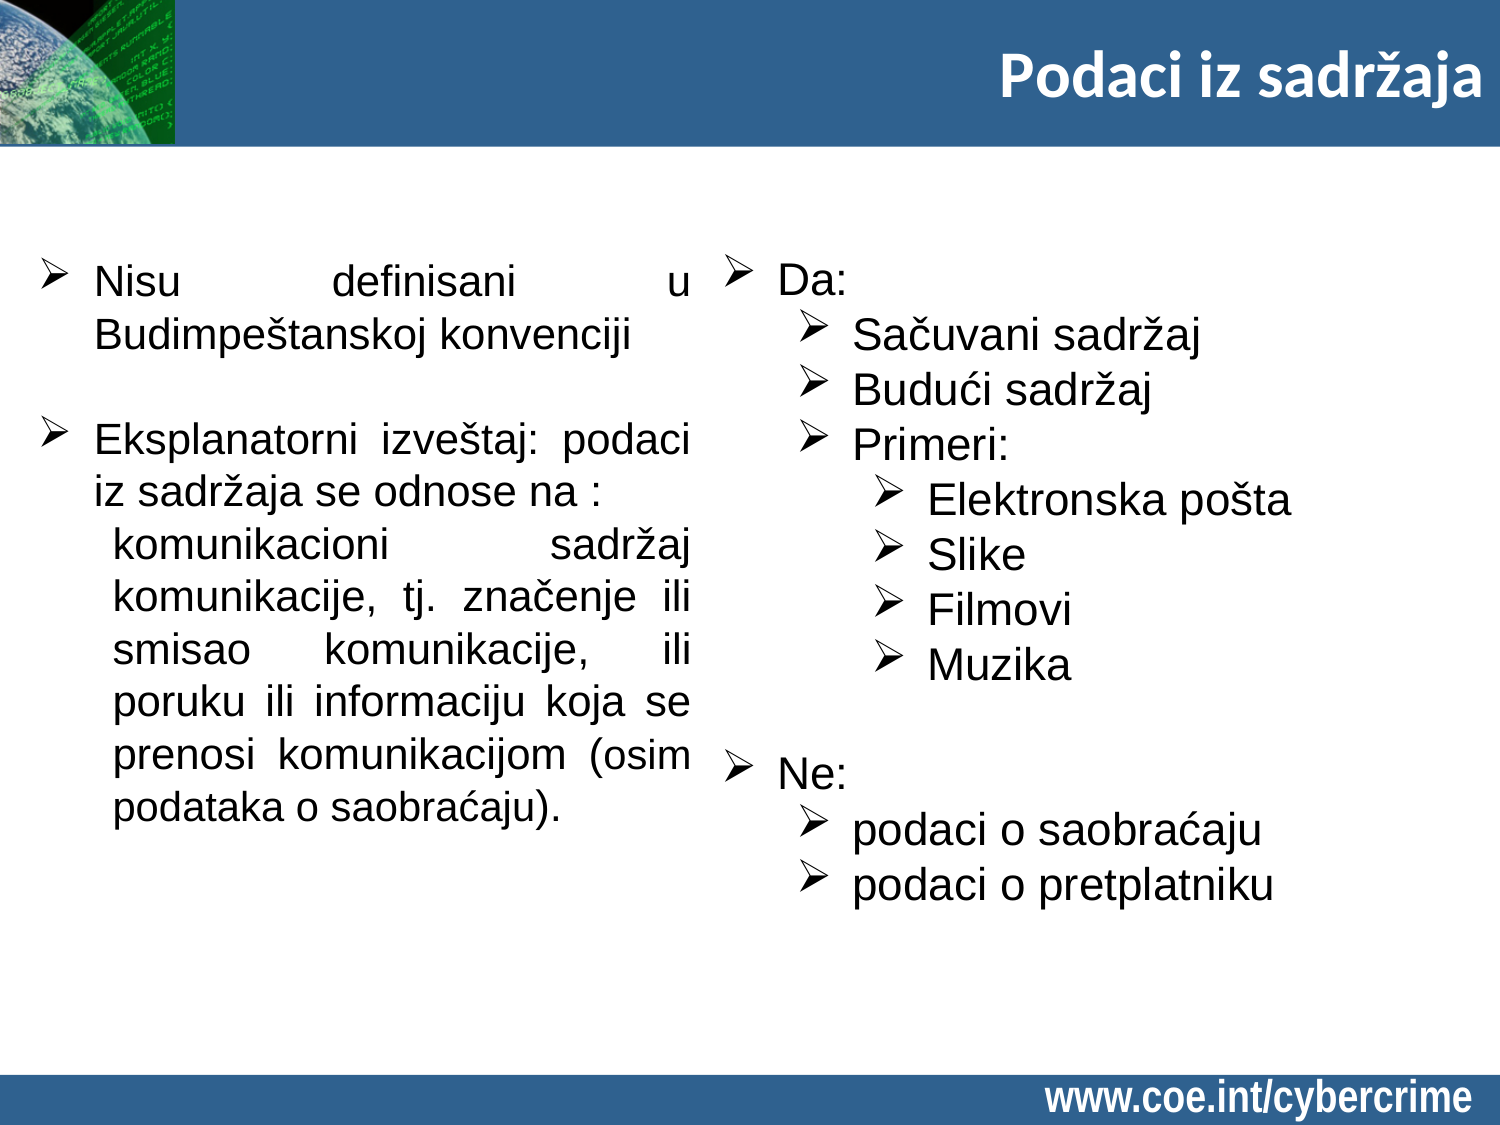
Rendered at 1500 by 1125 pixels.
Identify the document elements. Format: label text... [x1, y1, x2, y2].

text_box [0, 1073, 1030, 1125]
text_box www.coe.int/cybercrime [1030, 1059, 1500, 1125]
picture [0, 0, 175, 144]
text_box Nisu definisani u Budimpeštanskoj konvenciji Eksplanatorni izveštaj: podaci iz sadržaja se odnose na : komunikacioni sadržaj komunikacije, tj. značenje ili smisao komunikacije, ili poruku ili informaciju koja se prenosi komunikacijom (osim podataka o saobraćaju). [22, 245, 707, 838]
text_box Da: Sačuvani sadržaj Budući sadržaj Primeri: Elektronska pošta Slike Filmovi Muzika Ne: podaci o saobraćaju podaci o pretplatniku [706, 242, 1465, 917]
text_box Podaci iz sadržaja [177, 0, 1500, 149]
